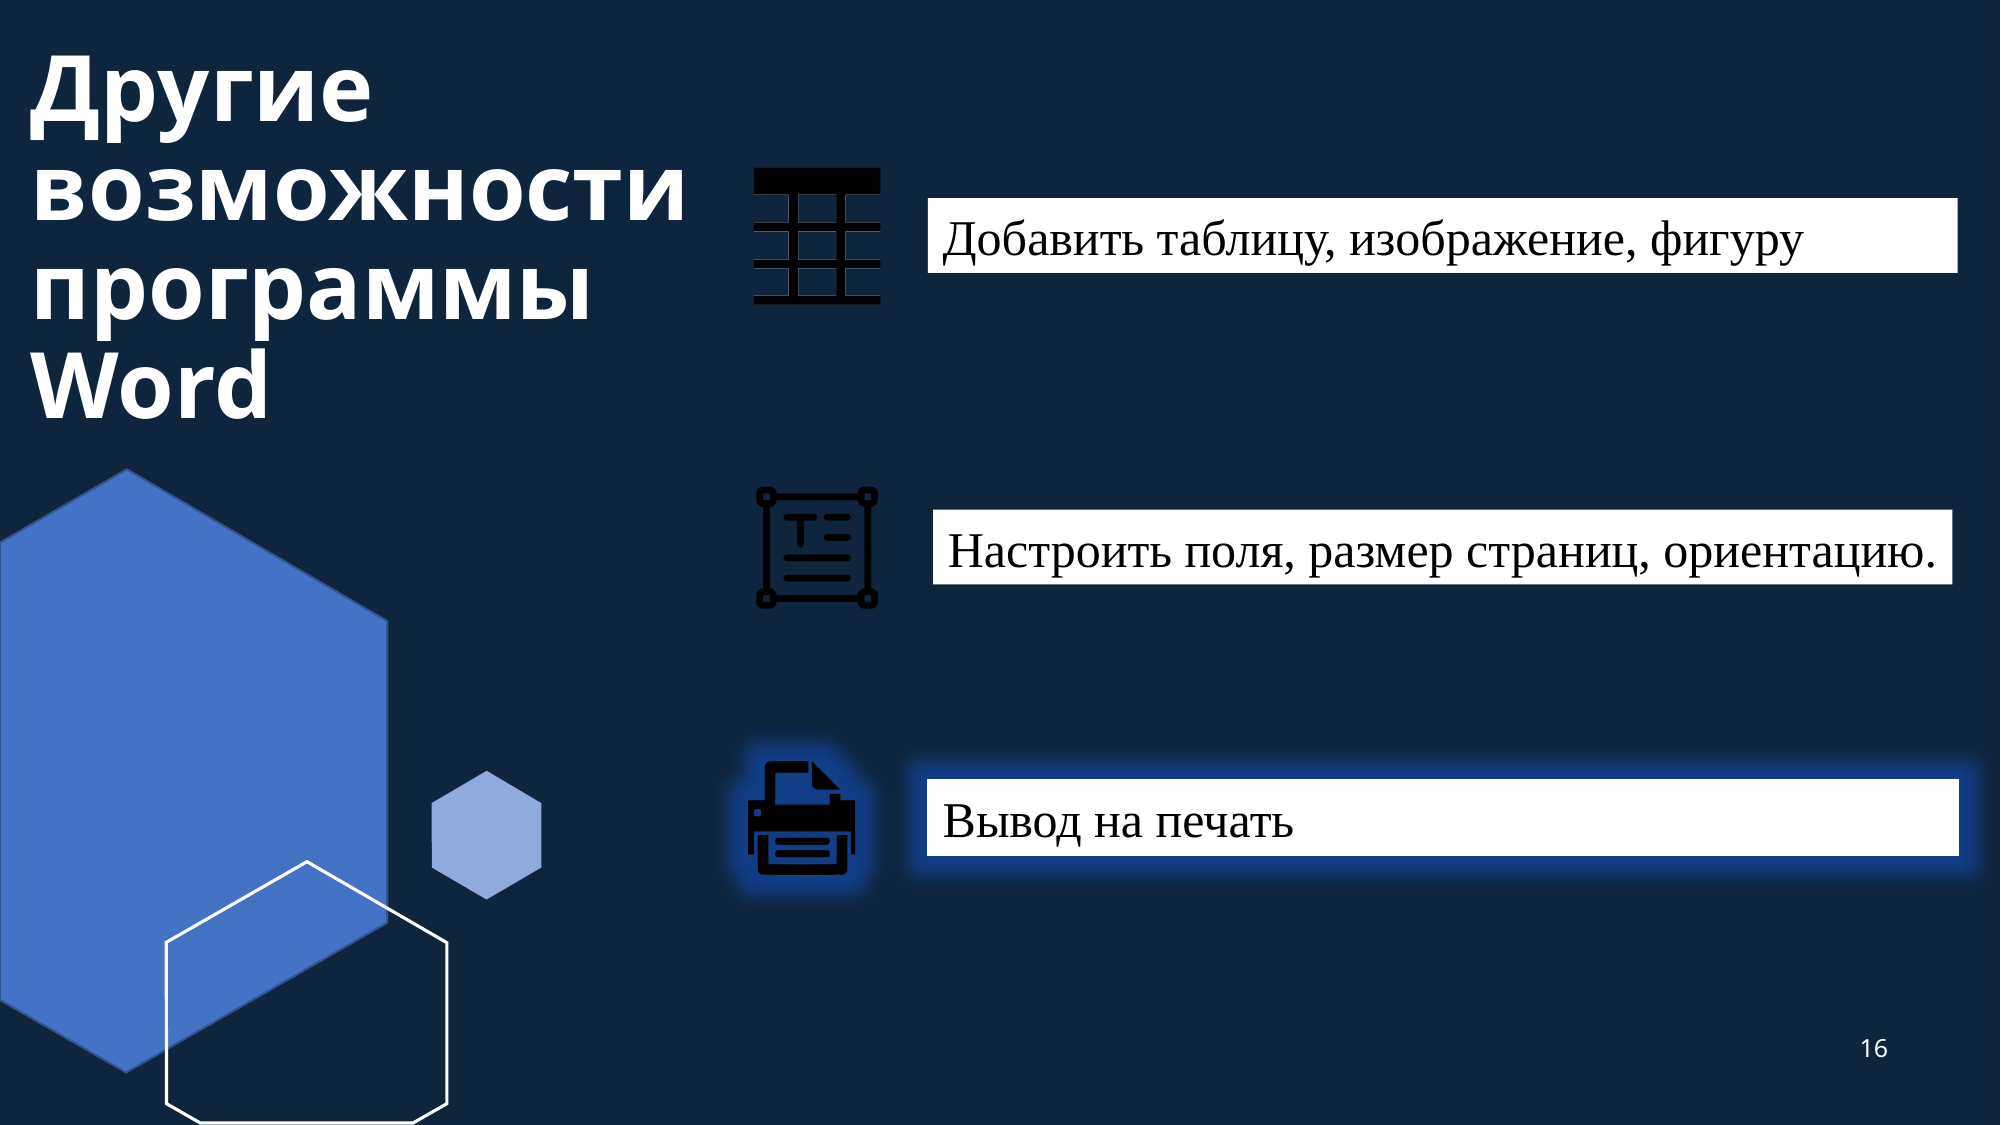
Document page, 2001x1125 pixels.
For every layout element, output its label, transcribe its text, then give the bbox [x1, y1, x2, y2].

text_box Добавить таблицу, изображение, фигуру [927, 197, 1959, 274]
title Другие возможности программы Word [15, 35, 707, 438]
text_box 16 [1836, 1019, 1912, 1080]
text_box Настроить поля, размер страниц, ориентацию. [932, 509, 1953, 585]
picture [748, 761, 856, 875]
text_box Вывод на печать. [927, 779, 1959, 856]
picture [753, 167, 881, 305]
picture [740, 466, 894, 629]
